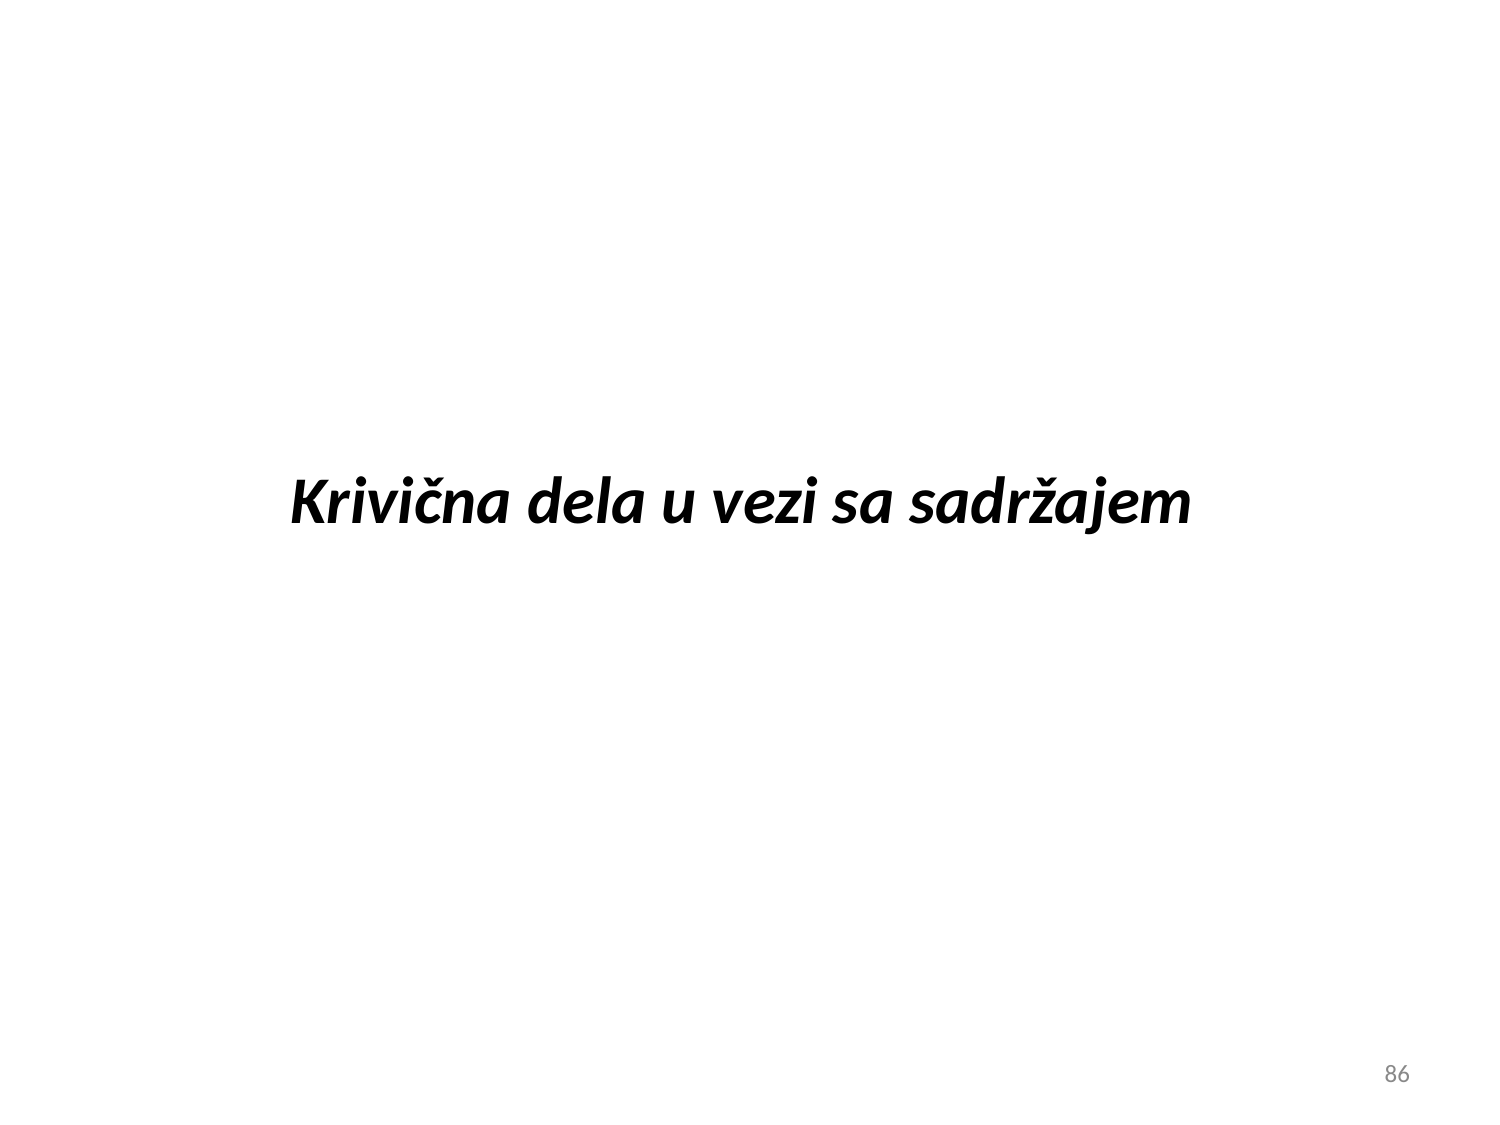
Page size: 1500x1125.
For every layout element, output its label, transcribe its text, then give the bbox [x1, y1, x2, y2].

list Krivična dela u vezi sa sadržajem [74, 262, 1426, 1006]
slide_number 86 [1074, 1042, 1425, 1103]
